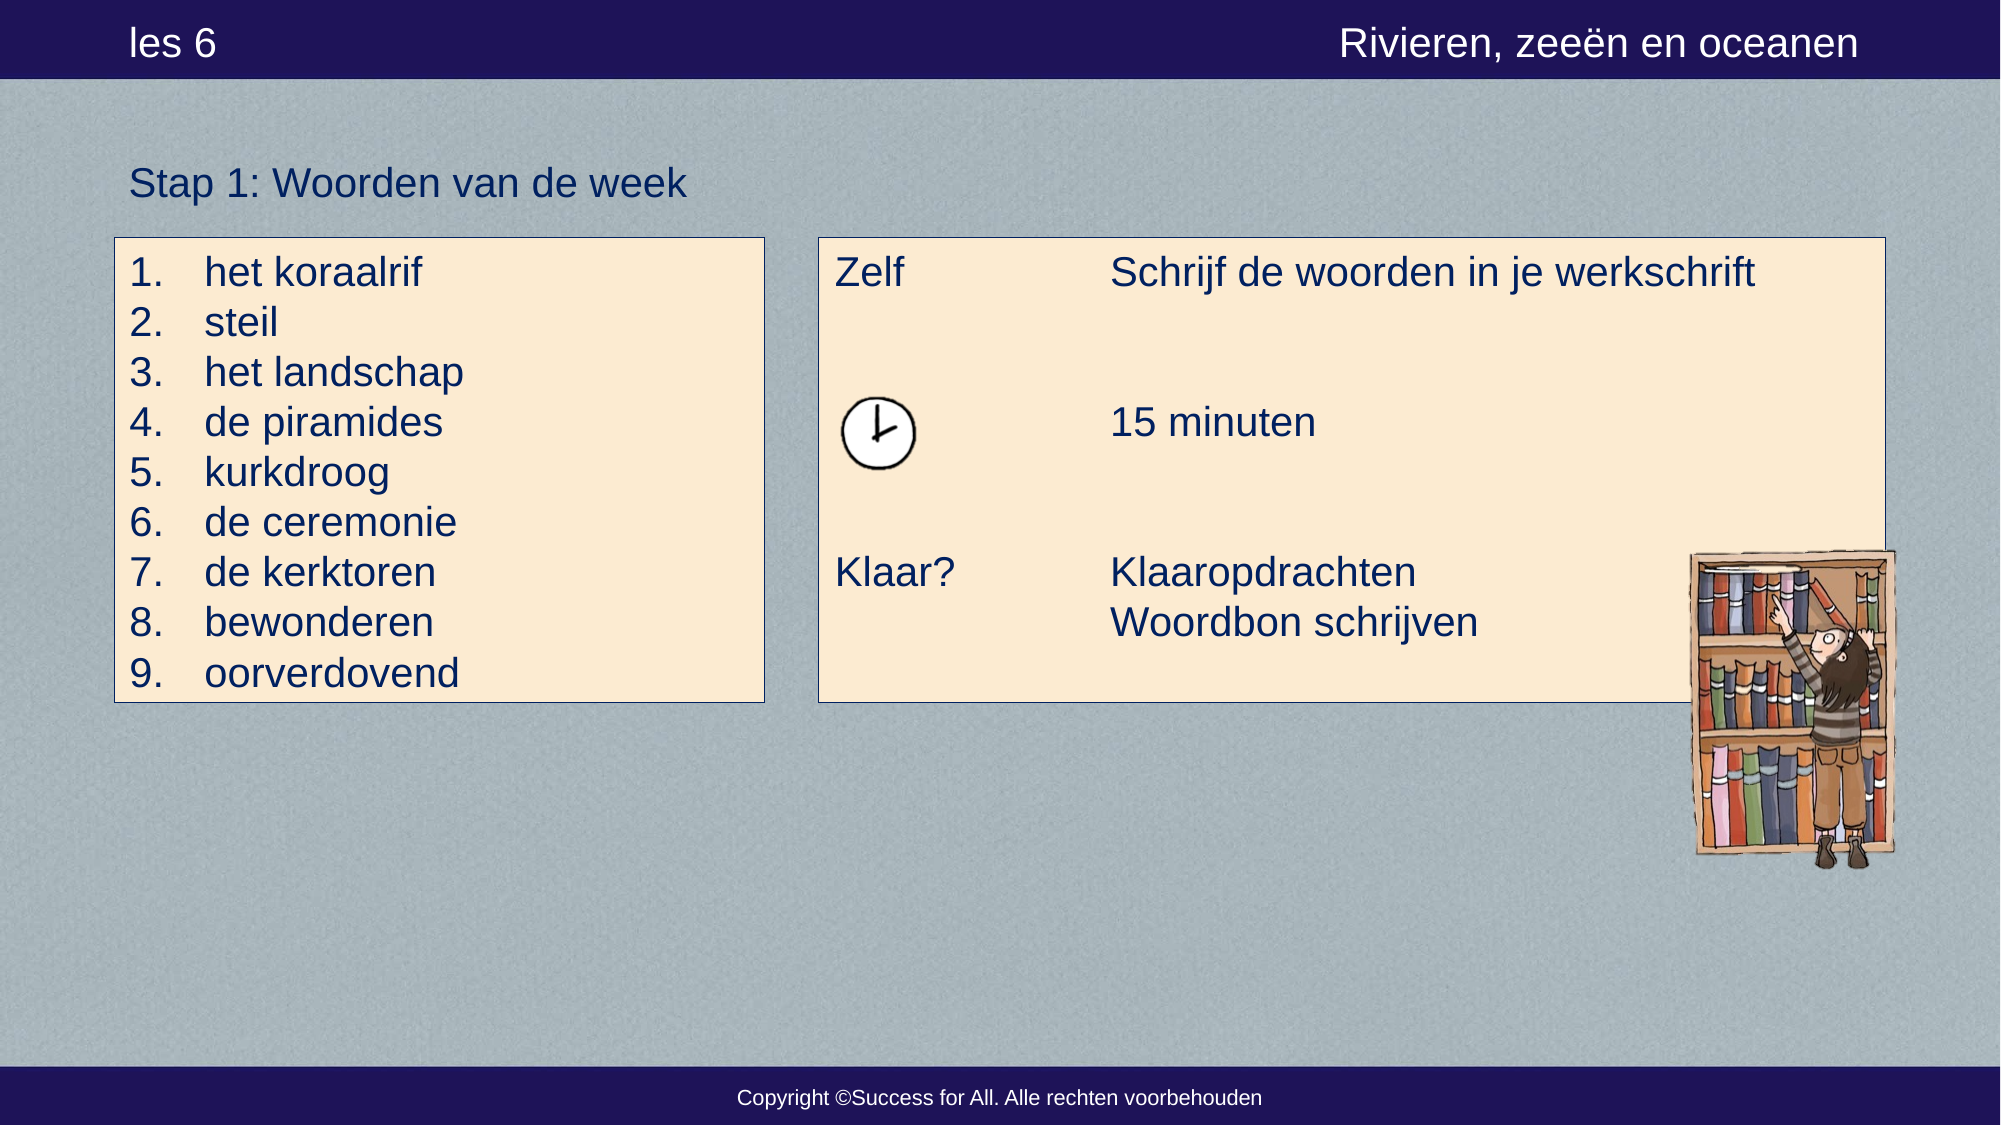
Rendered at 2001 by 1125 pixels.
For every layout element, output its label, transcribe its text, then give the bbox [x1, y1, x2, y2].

text_box Copyright ©Success for All. Alle rechten voorbehouden [0, 1076, 2000, 1125]
text_box het koraalrif steil het landschap de piramides kurkdroog de ceremonie de kerktoren bewonderen oorverdovend [114, 237, 765, 703]
text_box les 6 [114, 8, 354, 73]
text_box Rivieren, zeeën en oceanen [999, 8, 1886, 123]
text_box Zelf Schrijf de woorden in je werkschrift 15 minuten Klaar? Klaaropdrachten Woordbon schrijven [818, 237, 1886, 703]
text_box Stap 1: Woorden van de week [113, 148, 1635, 214]
picture [0, 0, 2001, 1125]
